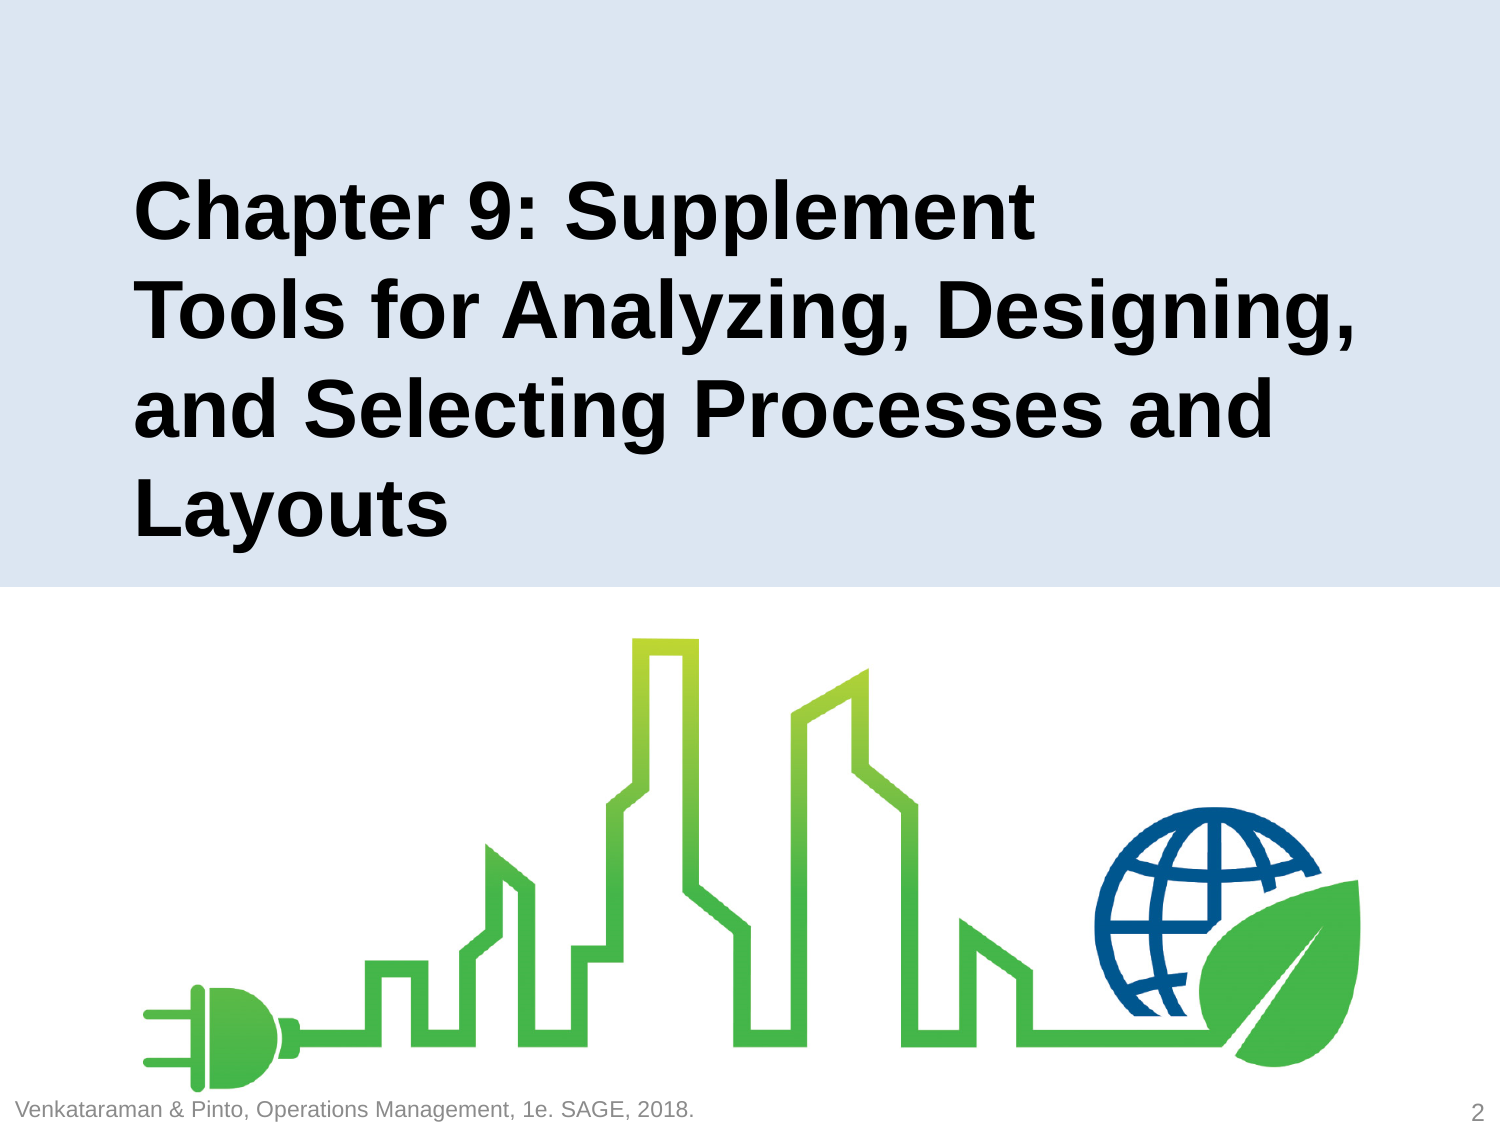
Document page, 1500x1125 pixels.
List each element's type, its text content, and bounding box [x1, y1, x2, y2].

picture [0, 587, 1500, 1125]
slide_number 2 [1425, 1087, 1500, 1125]
title Chapter 9: Supplement Tools for Analyzing, Designing, and Selecting Processes and Layouts [118, 149, 1394, 563]
footer Venkataraman & Pinto, Operations Management, 1e. SAGE, 2018. [0, 1087, 1194, 1125]
